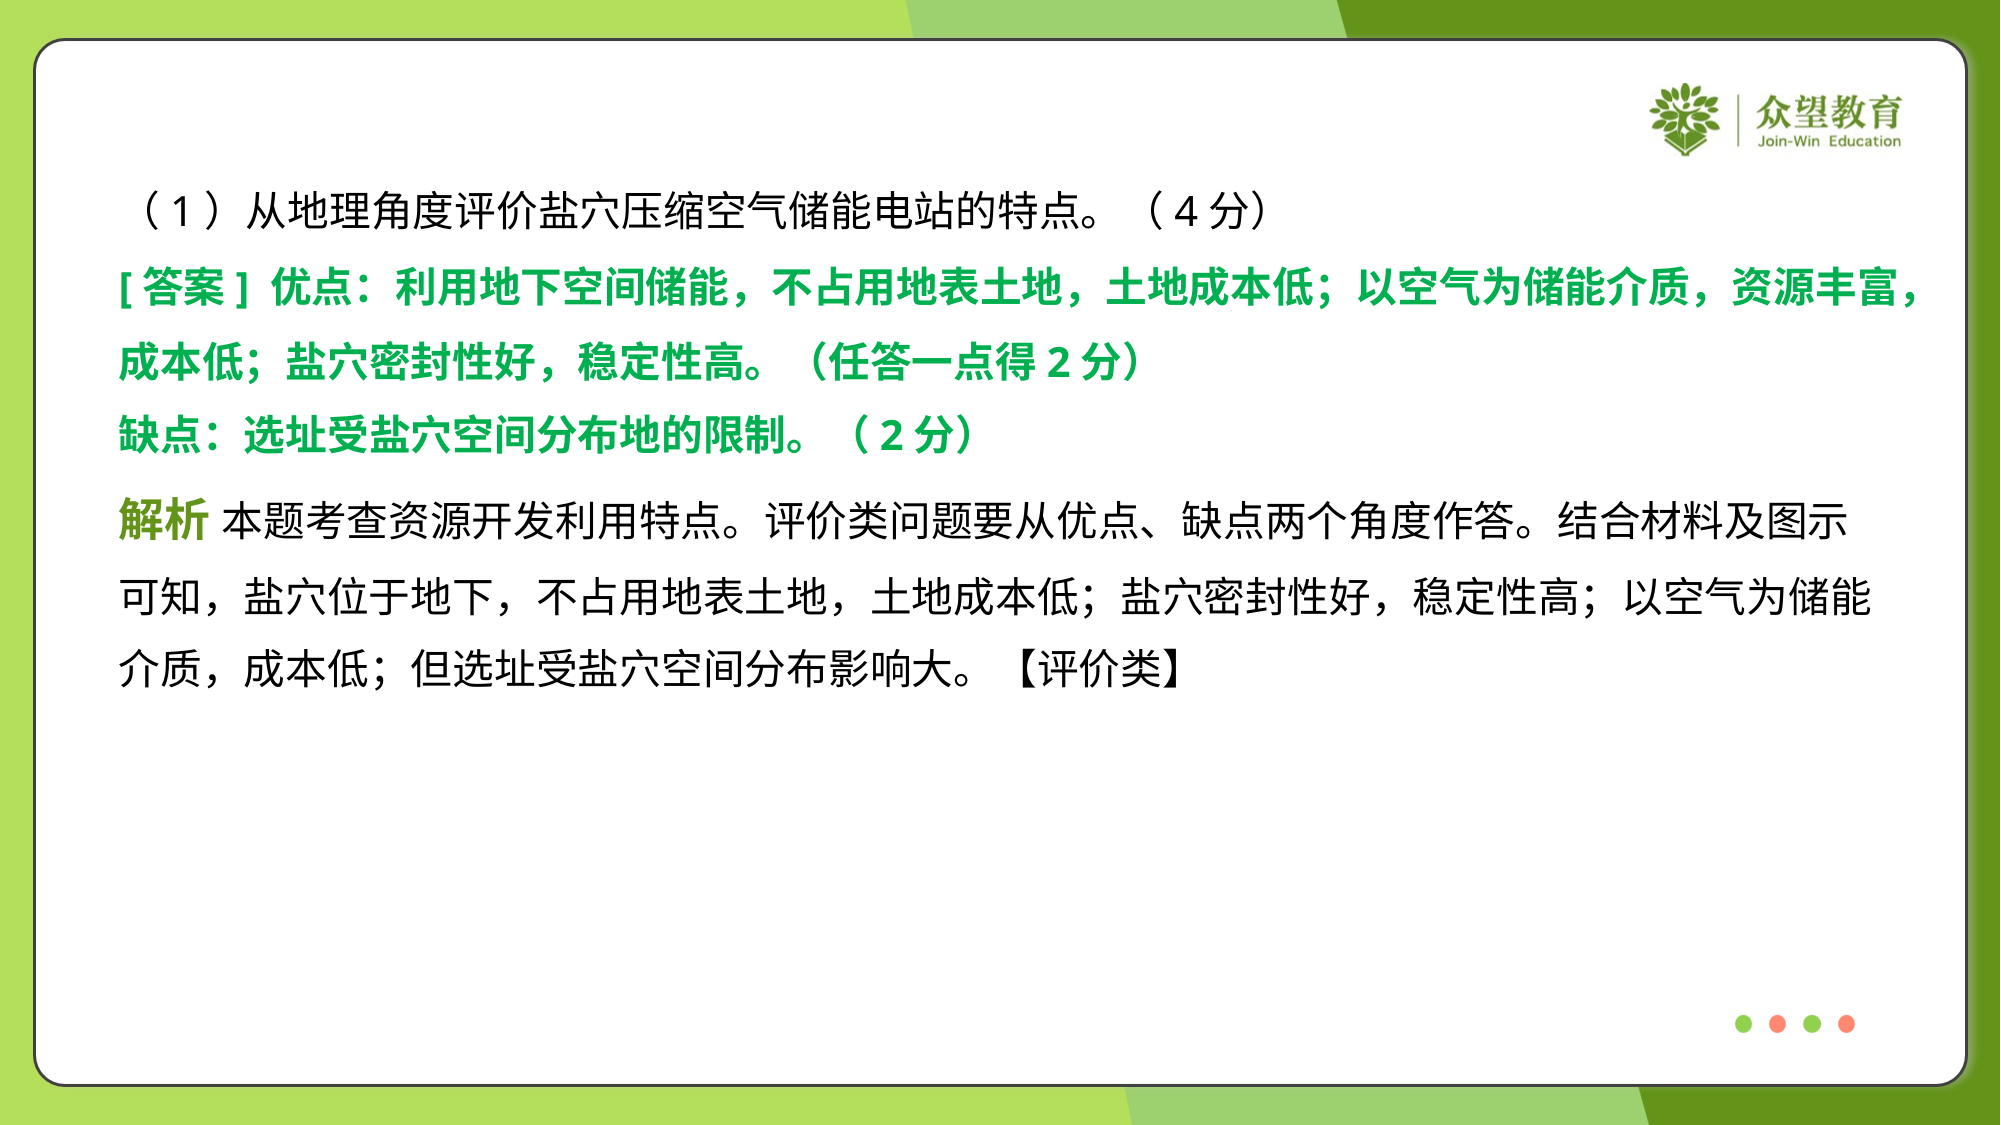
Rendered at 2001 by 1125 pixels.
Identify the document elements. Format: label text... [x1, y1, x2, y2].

text_box 解析 本题考查资源开发利用特点。评价类问题要从优点、缺点两个角度作答。结合材料及图示 可知，盐穴位于地下，不占用地表土地，土地成本低；盐穴密封性好，稳定性高；以空气为储能 介质，成本低；但选址受盐穴空间分布影响大。【评价类】 [118, 468, 1883, 686]
text_box （1）从地理角度评价盐穴压缩空气储能电站的特点。（4分） [118, 159, 1883, 227]
text_box [答案] 优点：利用地下空间储能，不占用地表土地，土地成本低；以空气为储能介质，资源丰富， 成本低；盐穴密封性好，稳定性高。（任答一点得2分） 缺点：选址受盐穴空间分布地的限制。（2分） [118, 235, 1883, 451]
picture [0, 0, 2000, 1125]
